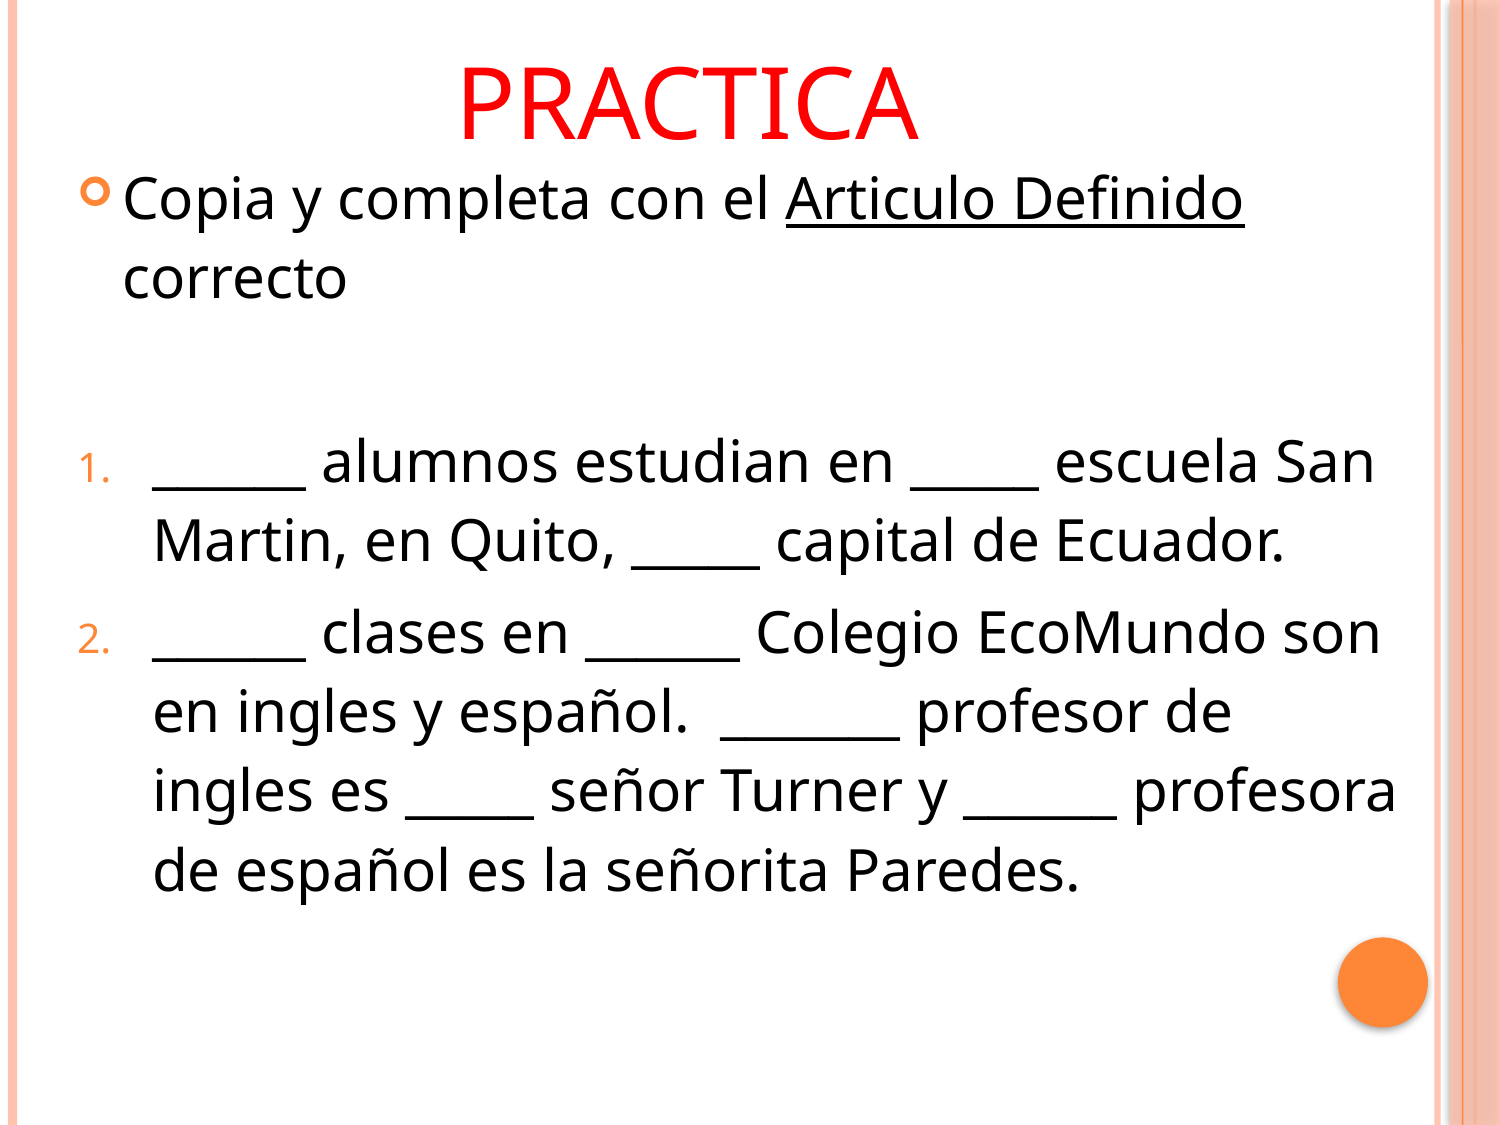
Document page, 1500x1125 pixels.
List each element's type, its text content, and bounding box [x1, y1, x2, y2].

text_box Copia y completa con el Articulo Definido correcto ______ alumnos estudian en _____ escuela San Martin, en Quito, _____ capital de Ecuador. ______ clases en ______ Colegio EcoMundo son en ingles y español. _______ profesor de ingles es _____ señor Turner y ______ profesora de español es la señorita Paredes. [62, 149, 1425, 950]
text_box Practica [75, 24, 1300, 149]
